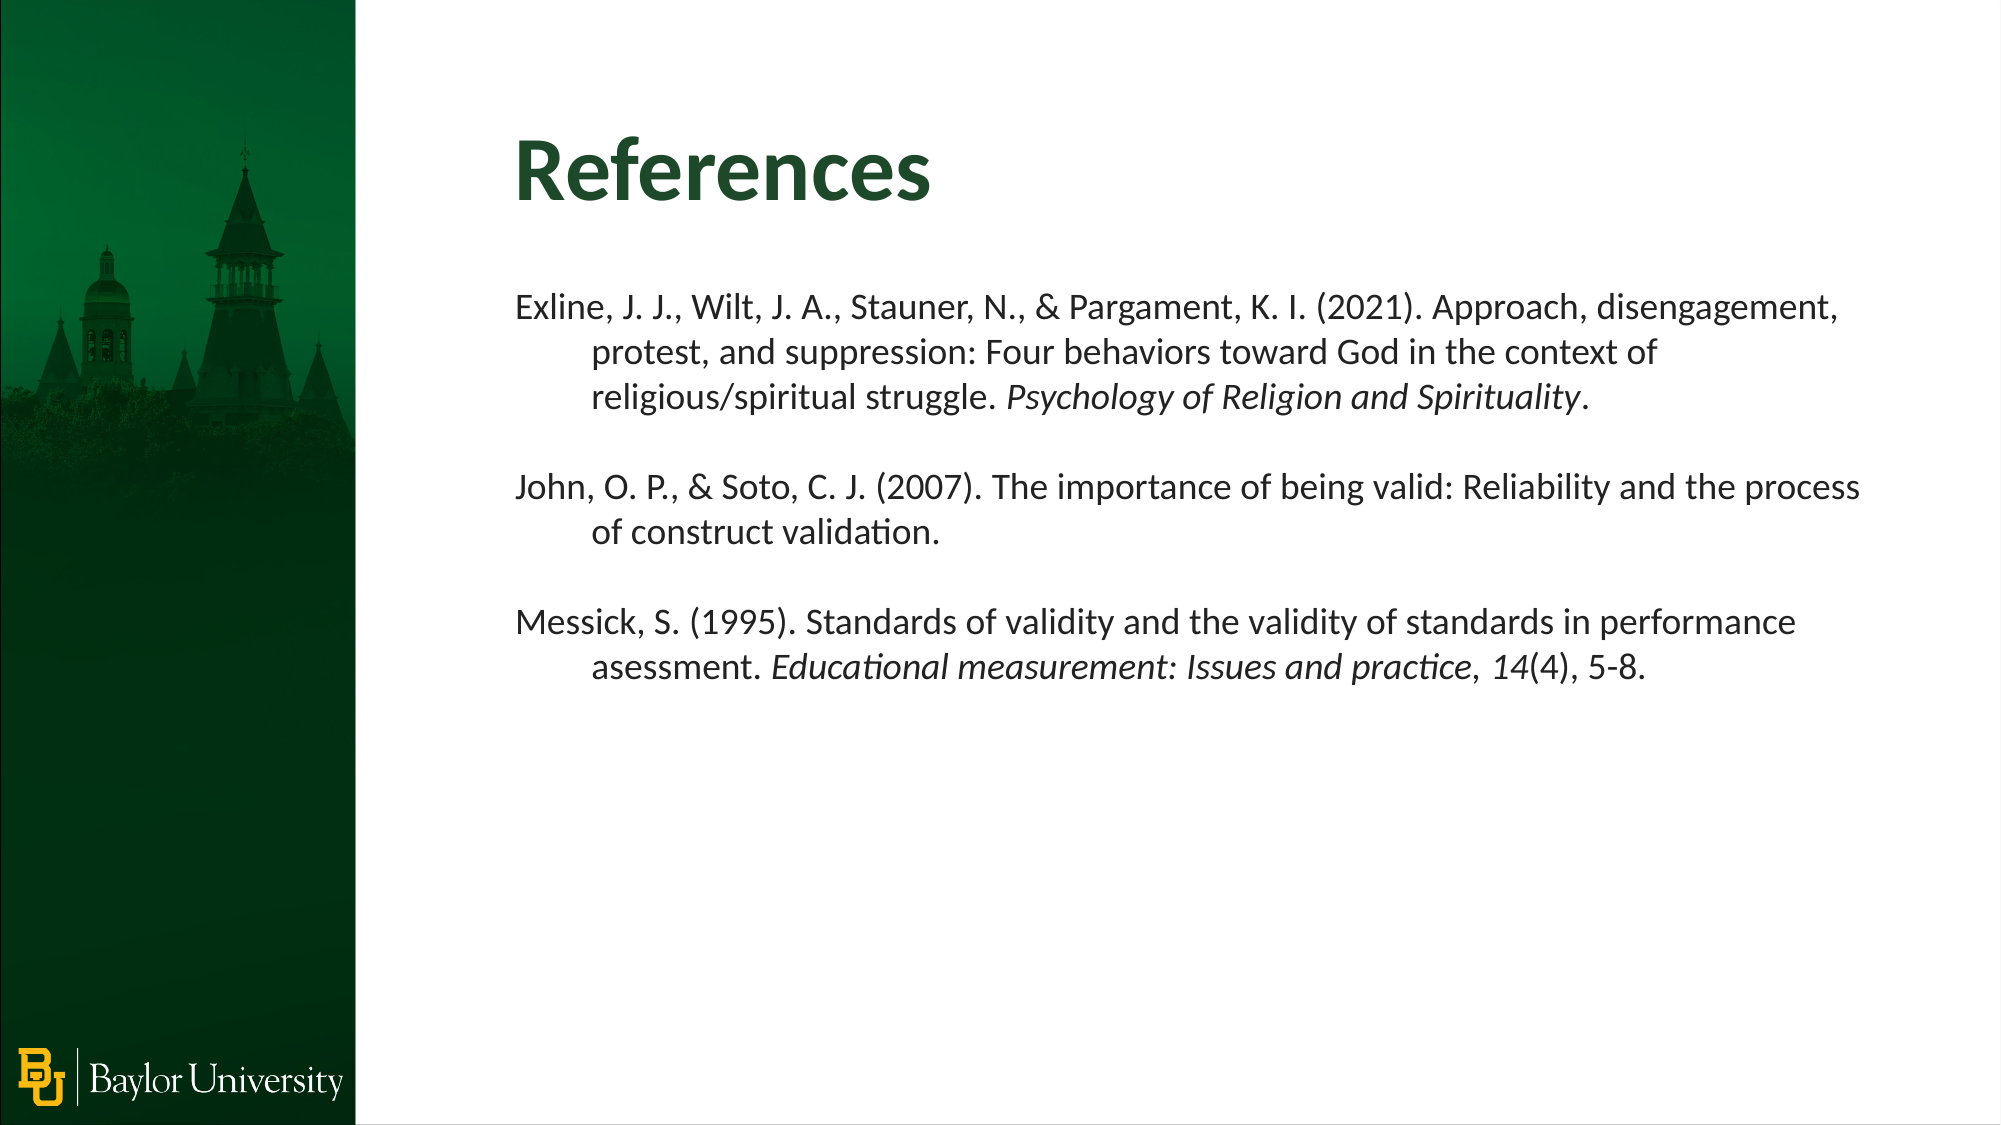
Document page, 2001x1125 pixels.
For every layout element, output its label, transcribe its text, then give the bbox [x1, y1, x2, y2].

text_box References [500, 114, 1765, 226]
text_box Exline, J. J., Wilt, J. A., Stauner, N., & Pargament, K. I. (2021). Approach, disengagement, protest, and suppression: Four behaviors toward God in the context of religious/spiritual struggle. Psychology of Religion and Spirituality. John, O. P., & Soto, C. J. (2007). The importance of being valid: Reliability and the process of construct validation. Messick, S. (1995). Standards of validity and the validity of standards in performance asessment. Educational measurement: Issues and practice, 14(4), 5-8. [500, 274, 1900, 695]
picture [0, 0, 2001, 1125]
